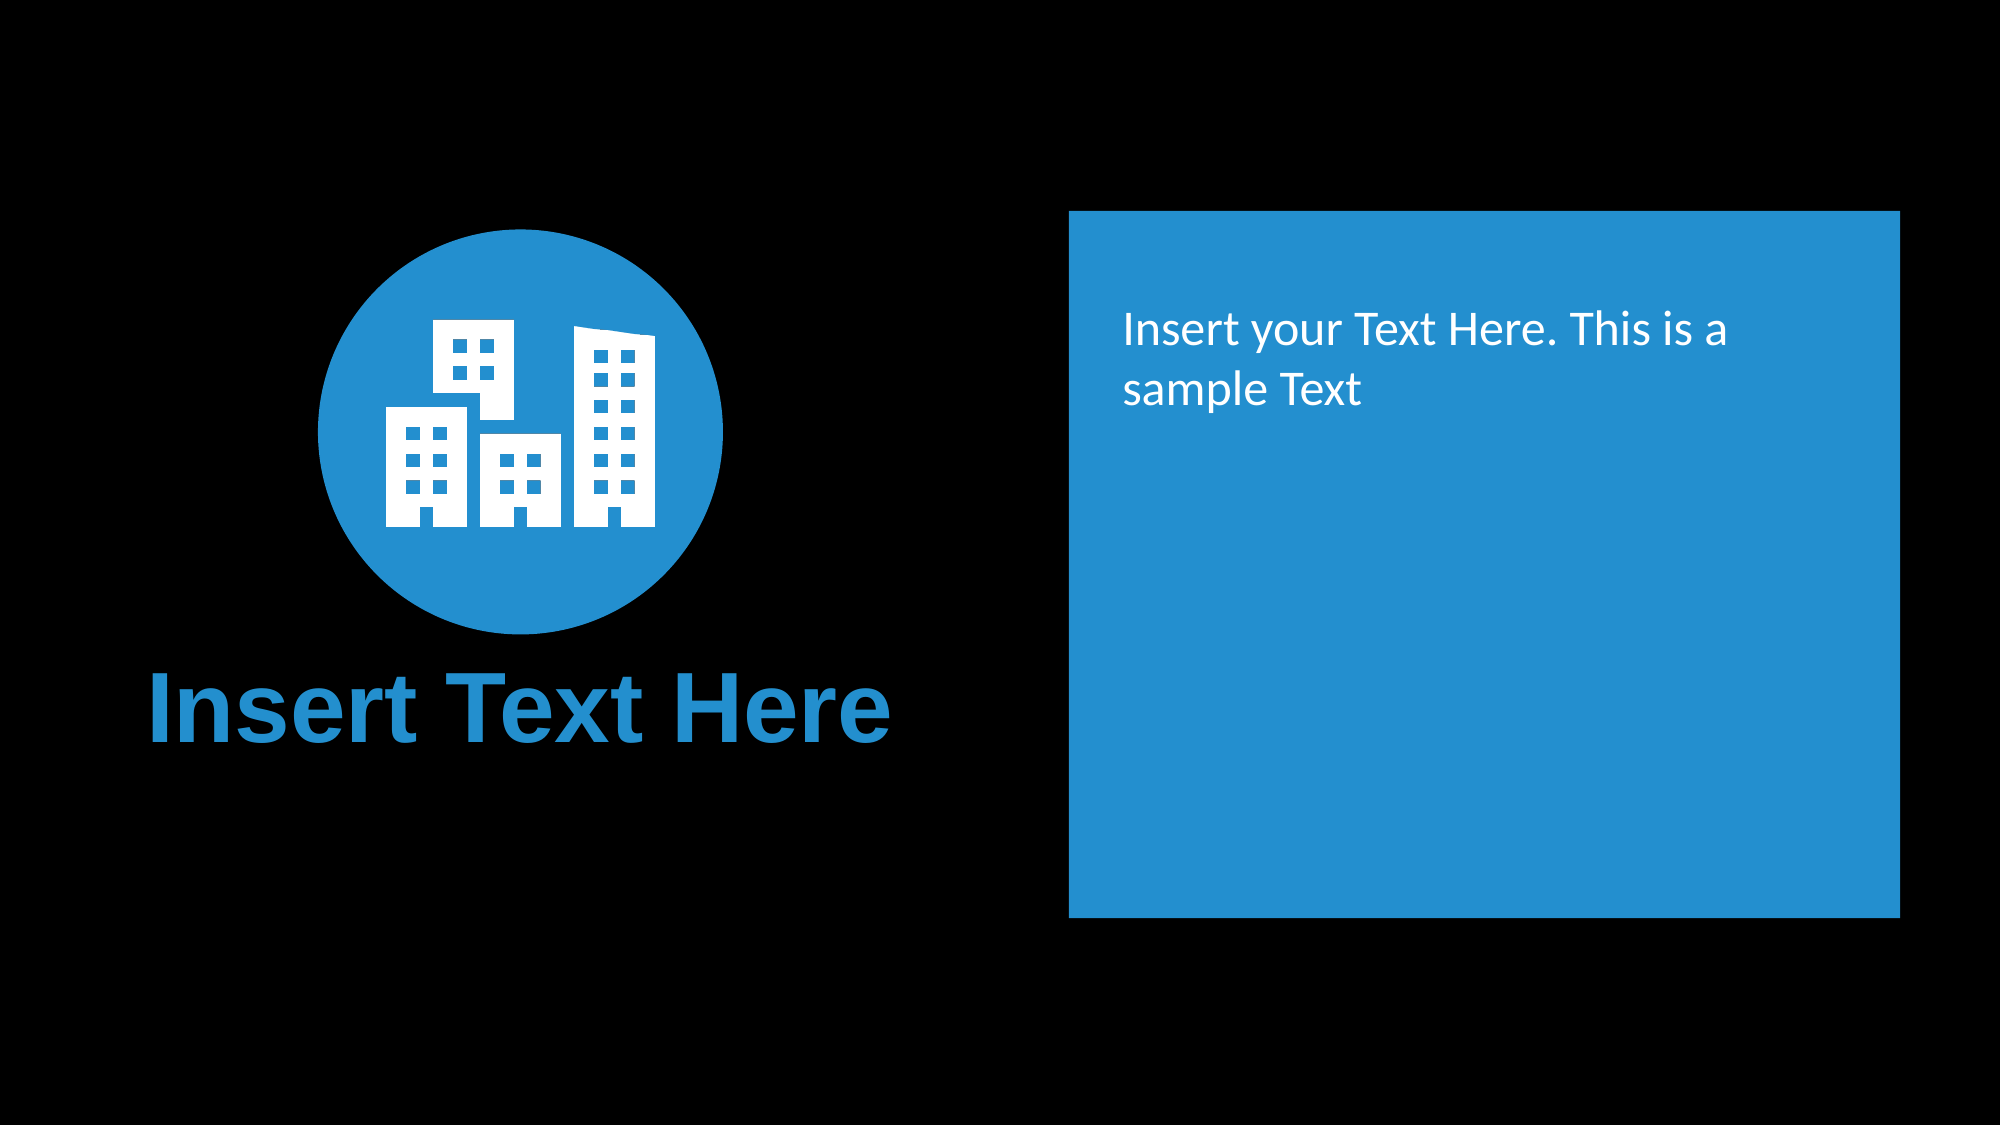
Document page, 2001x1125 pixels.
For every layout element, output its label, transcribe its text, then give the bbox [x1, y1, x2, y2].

text_box [1068, 210, 1901, 919]
text_box Insert your Text Here. This is a sample Text [1107, 288, 1847, 424]
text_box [317, 229, 723, 635]
text_box Insert Text Here [79, 634, 961, 770]
